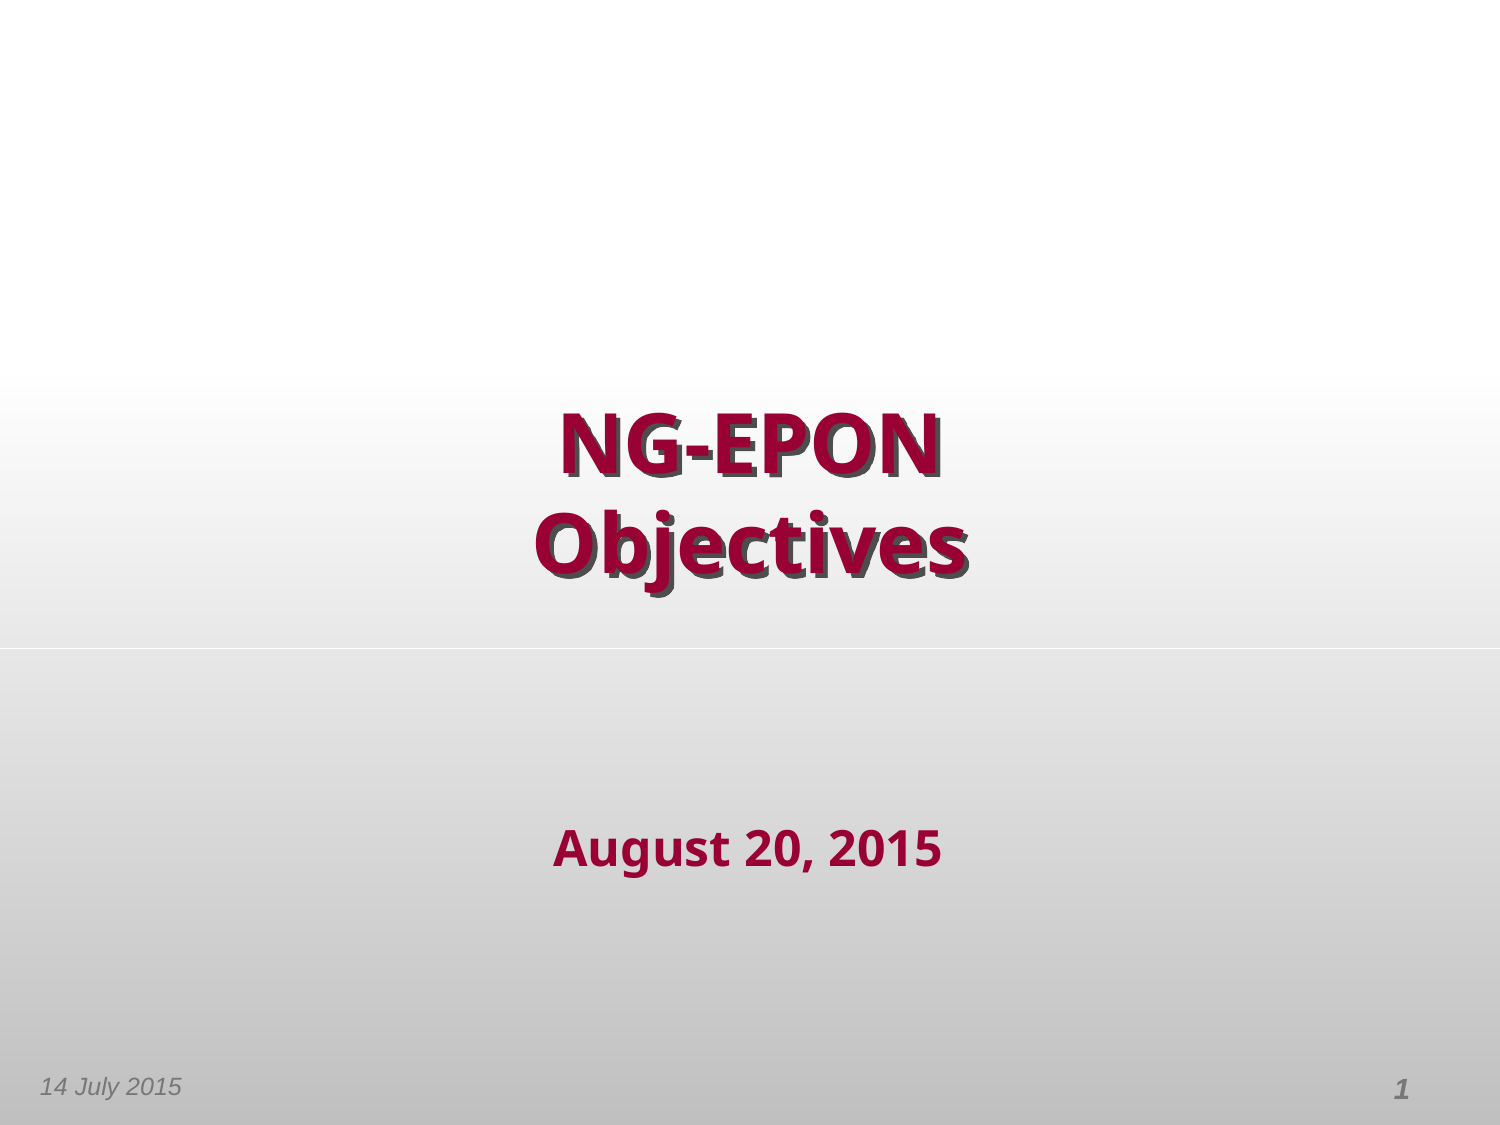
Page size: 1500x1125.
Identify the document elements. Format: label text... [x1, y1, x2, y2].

title NG-EPON Objectives [38, 346, 1462, 634]
text_box August 20, 2015 [36, 703, 1460, 990]
slide_number 1 [1237, 1062, 1426, 1103]
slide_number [24, 1062, 337, 1103]
